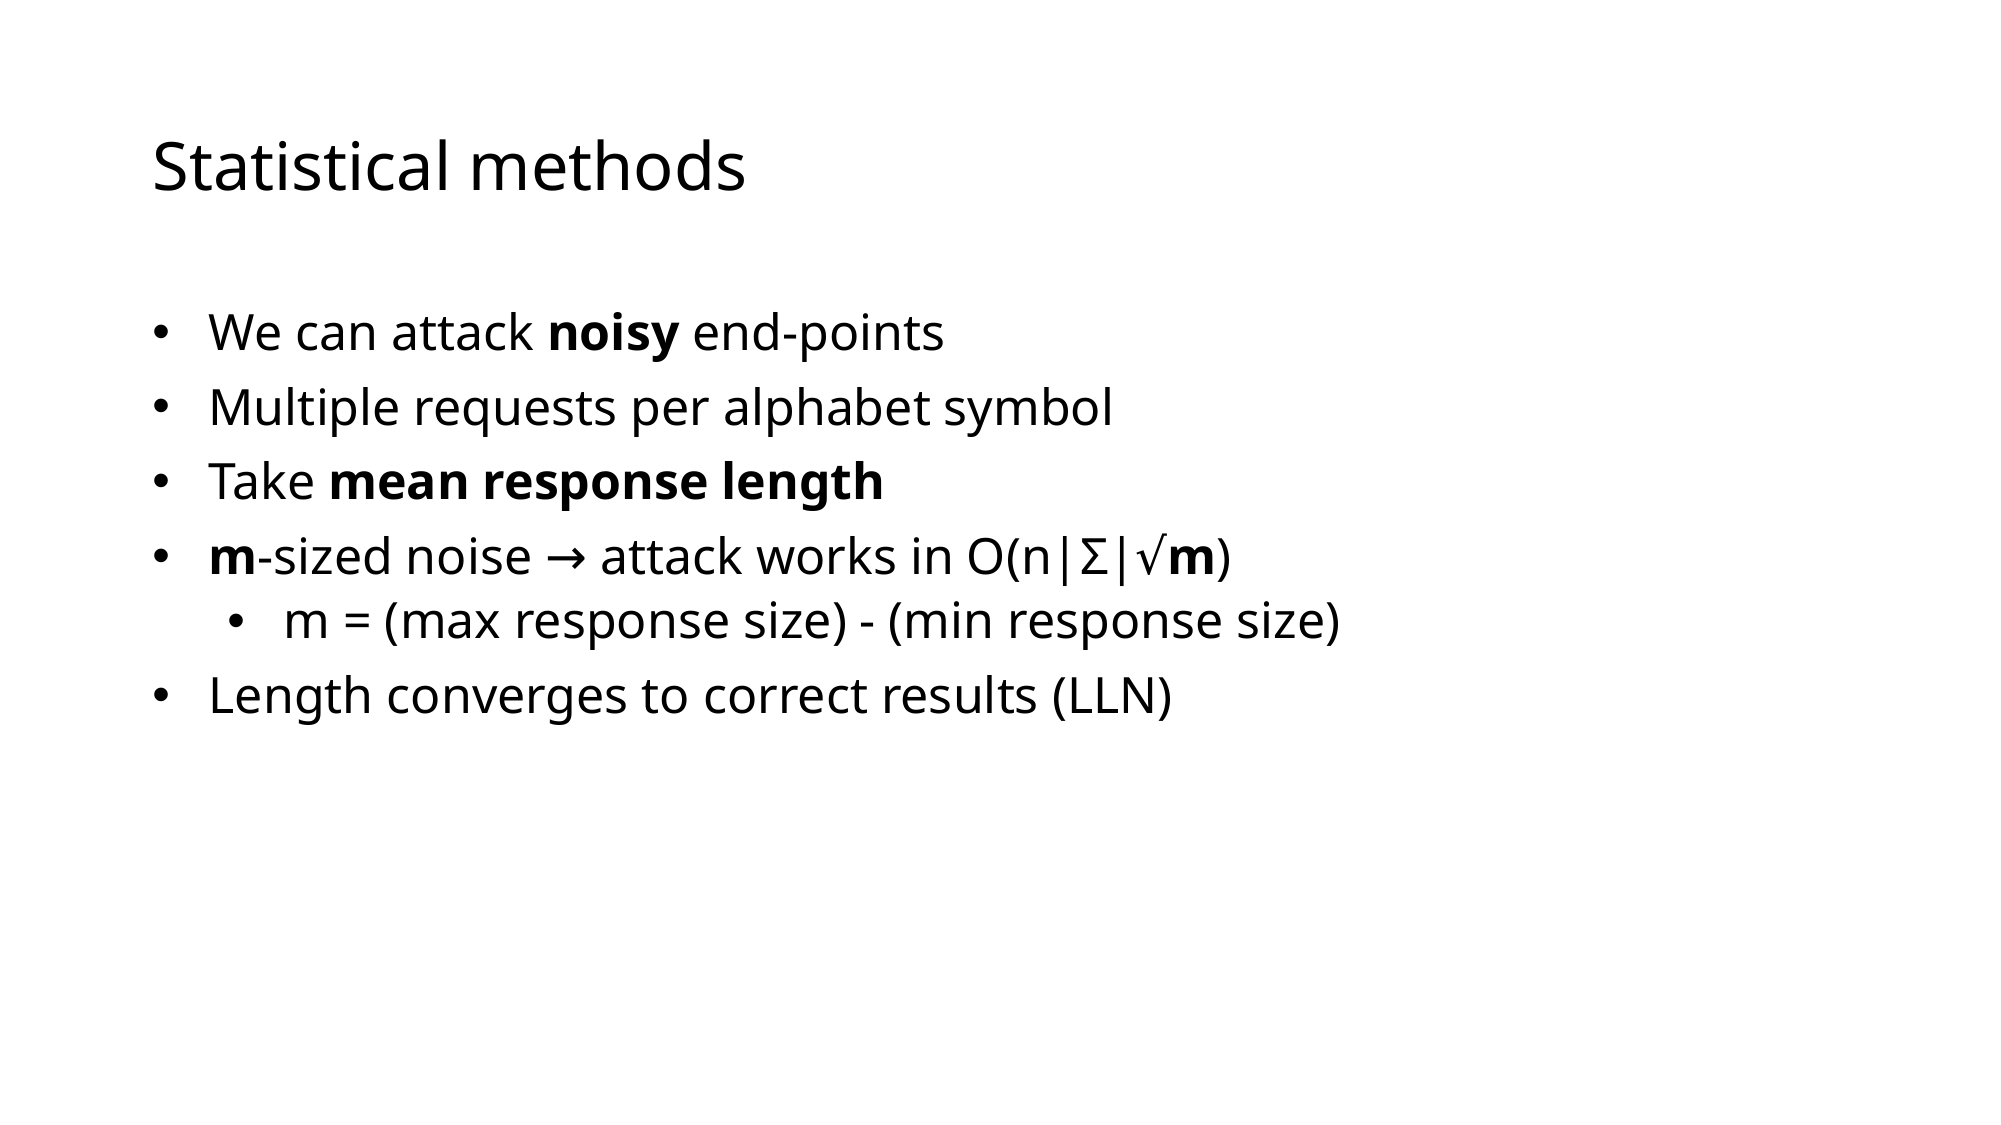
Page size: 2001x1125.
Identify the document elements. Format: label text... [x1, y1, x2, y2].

title Statistical methods [137, 59, 1863, 278]
list We can attack noisy end-points Multiple requests per alphabet symbol Take mean response length m-sized noise → attack works in O(n|Σ|√m) m = (max response size) - (min response size) Length converges to correct results (LLN) [137, 299, 1863, 1014]
